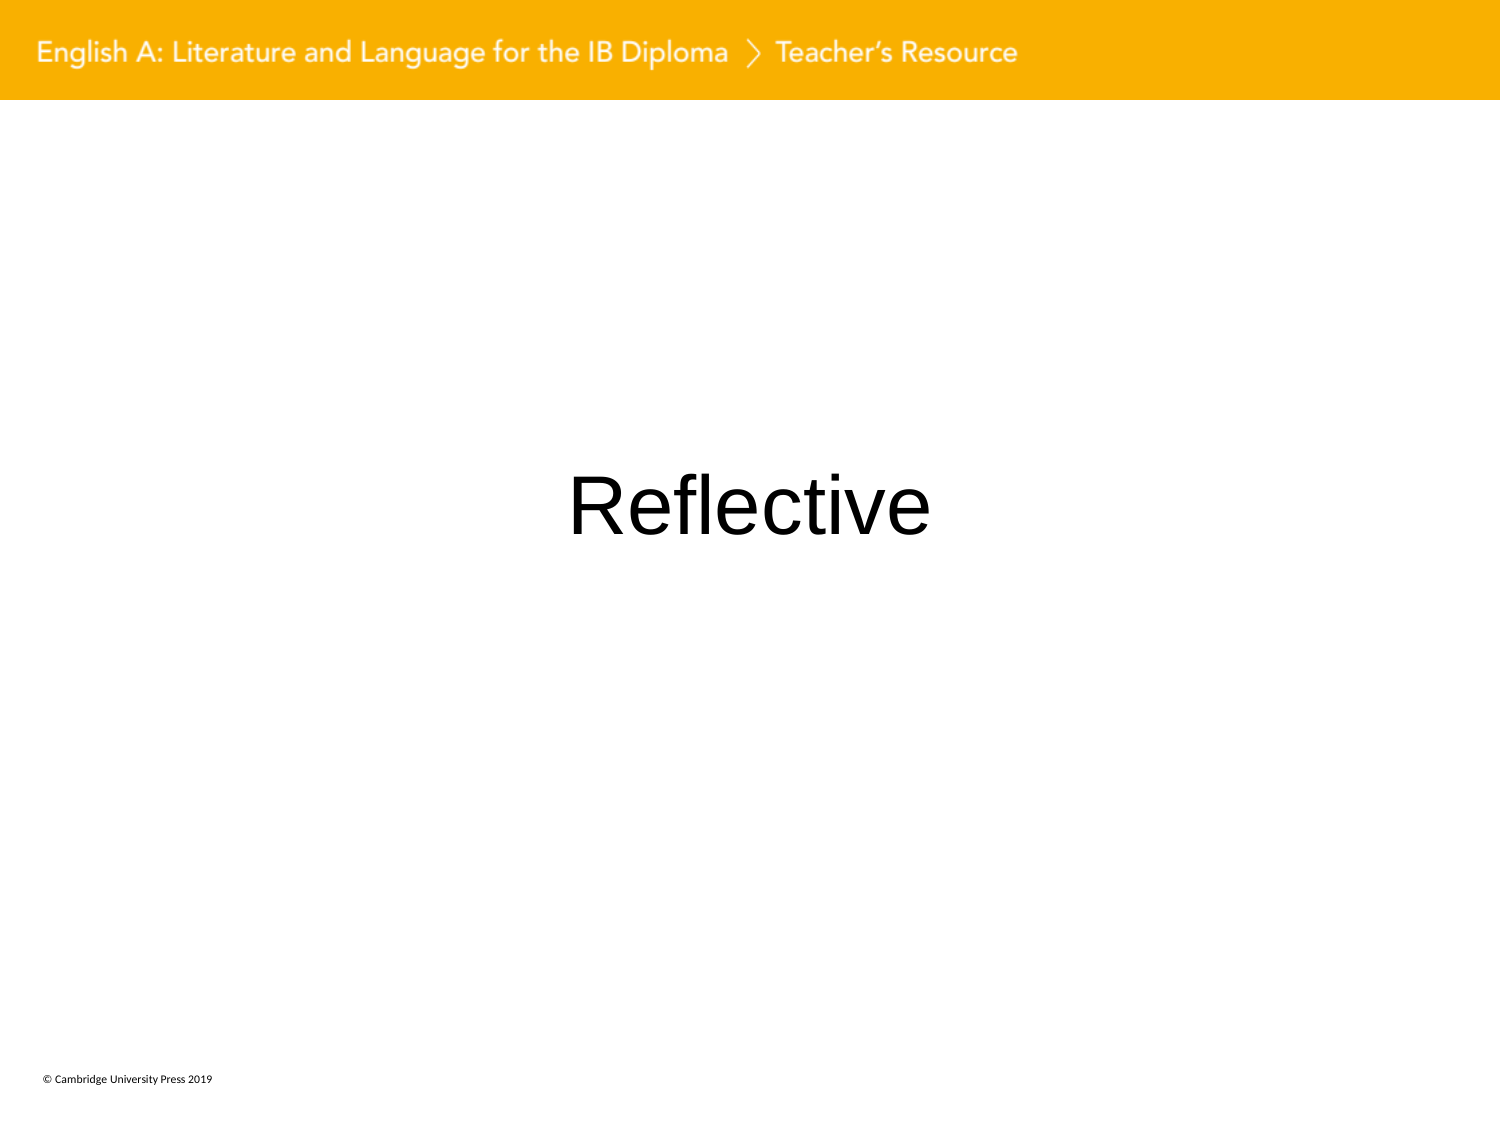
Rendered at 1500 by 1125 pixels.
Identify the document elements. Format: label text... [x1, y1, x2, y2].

subtitle © Cambridge University Press 2019 [27, 1063, 1388, 1093]
picture [0, 0, 1500, 101]
title Reflective [112, 201, 1388, 1001]
